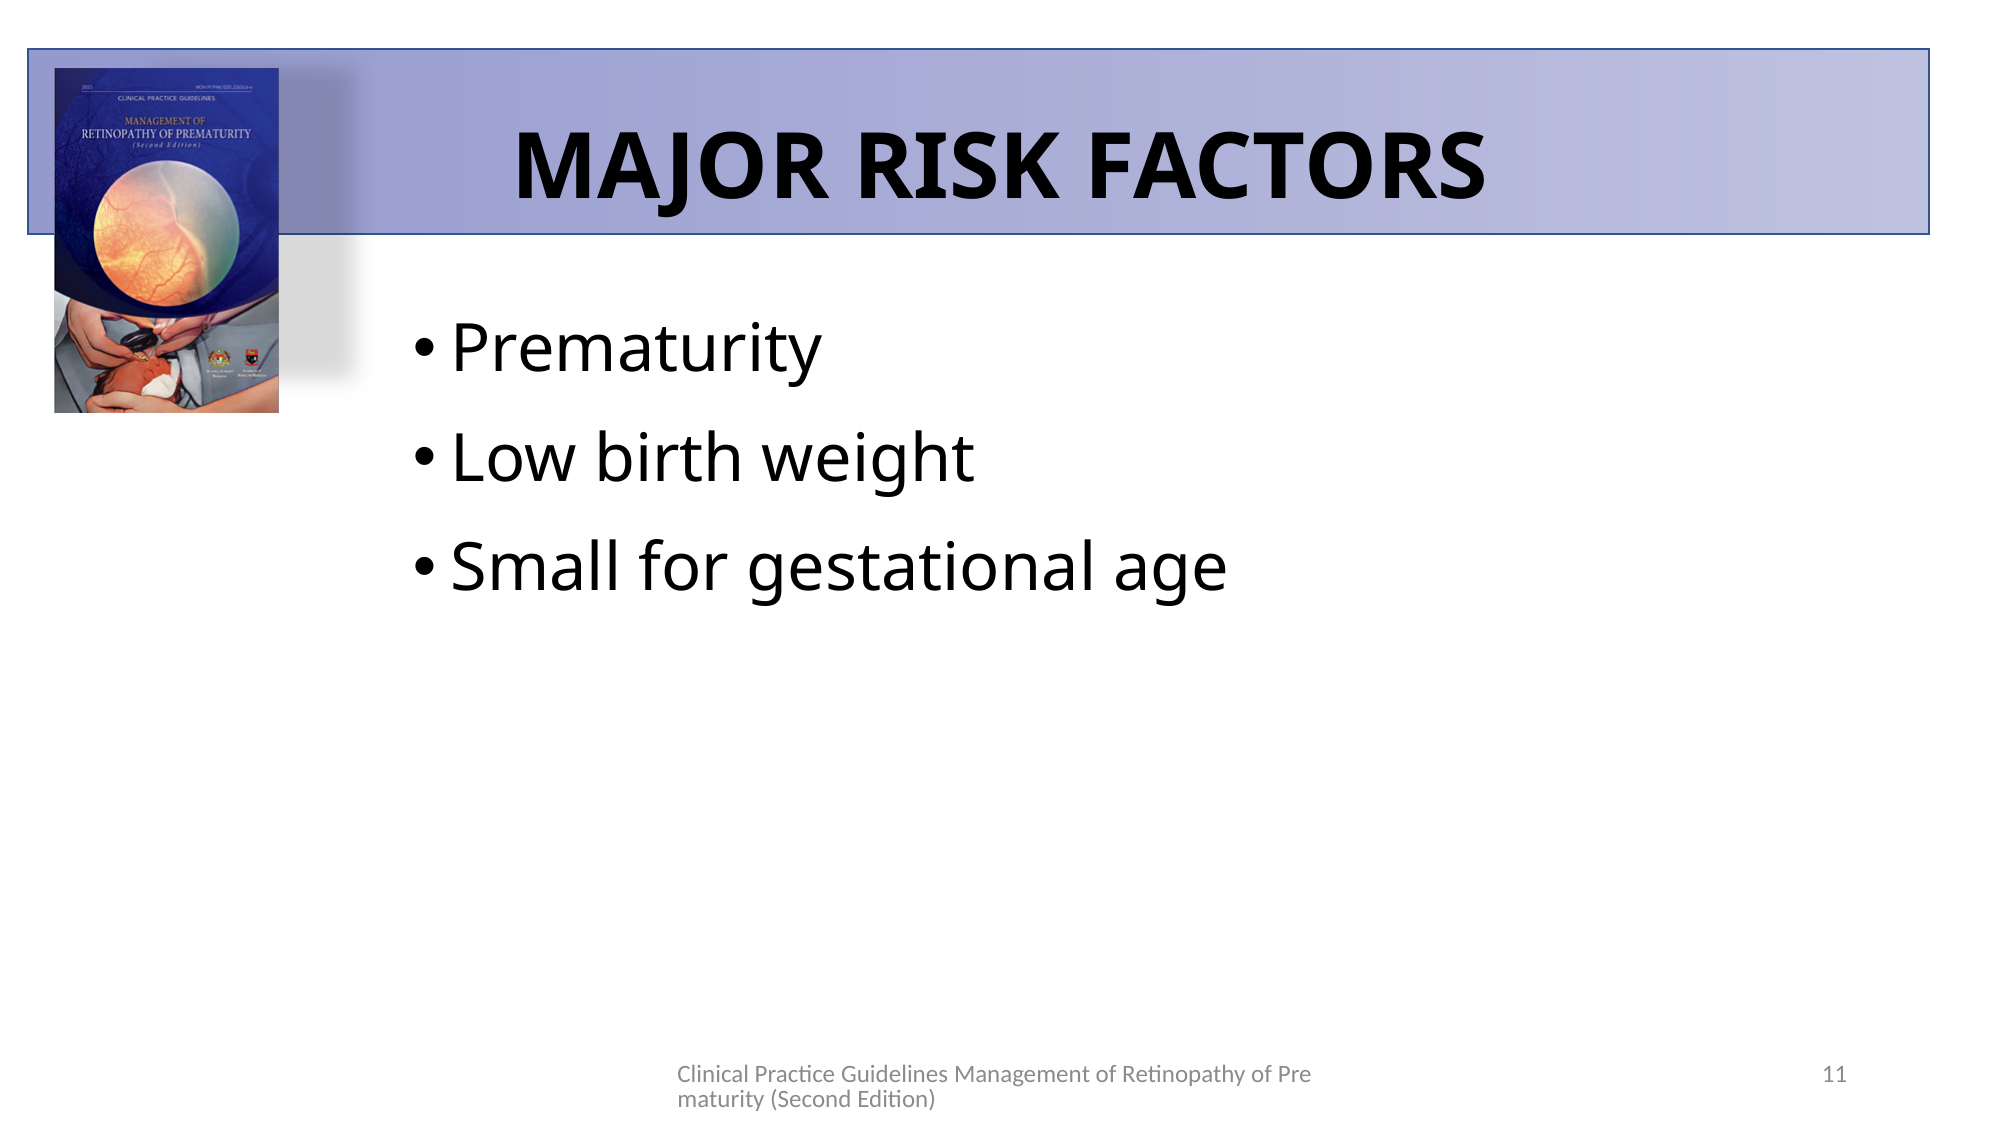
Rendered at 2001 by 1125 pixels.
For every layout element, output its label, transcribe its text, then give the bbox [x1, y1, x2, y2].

text_box [27, 48, 54, 235]
footer Clinical Practice Guidelines Management of Retinopathy of Prematurity (Second Edition) [662, 1042, 1338, 1103]
slide_number 11 [1412, 1042, 1863, 1103]
title MAJOR RISK FACTORS [386, 59, 1863, 278]
list Prematurity Low birth weight Small for gestational age [397, 306, 2000, 1021]
picture [54, 37, 386, 413]
text_box [386, 48, 1930, 235]
